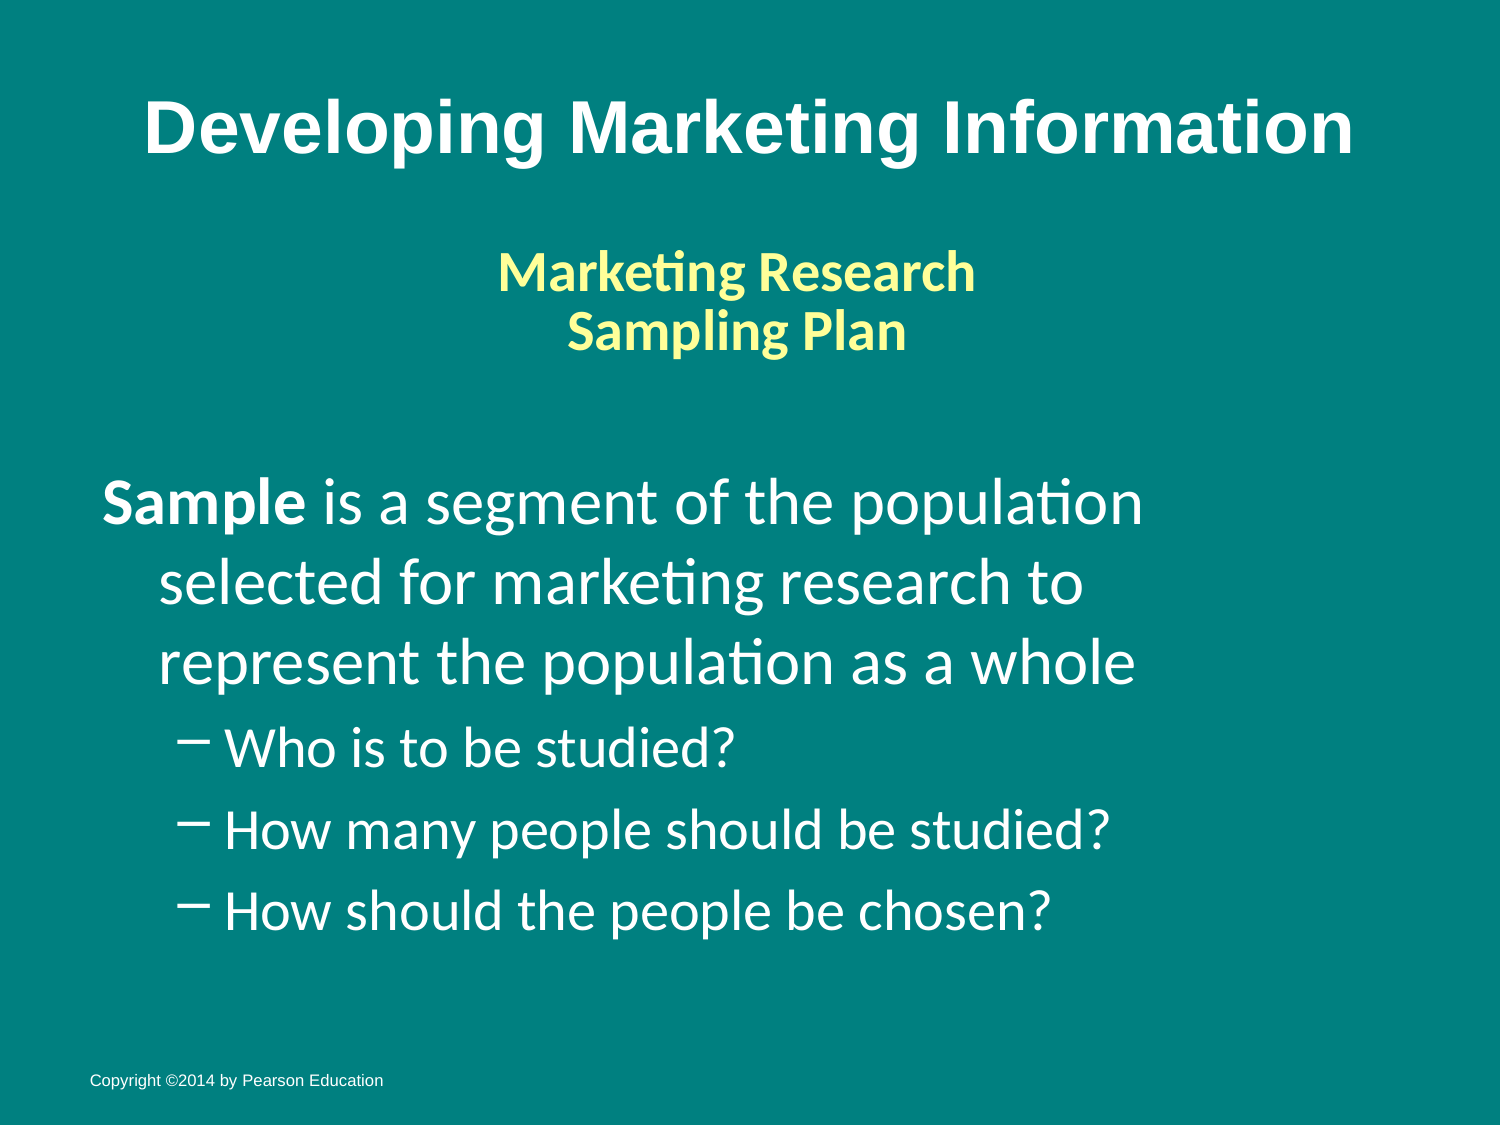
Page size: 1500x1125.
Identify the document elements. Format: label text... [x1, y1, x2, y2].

title Developing Marketing Information [112, 37, 1388, 226]
list Sample is a segment of the population selected for marketing research to represent the population as a whole Who is to be studied? How many people should be studied? How should the people be chosen? [87, 449, 1363, 1125]
list Marketing Research Sampling Plan [149, 237, 1326, 301]
text_box Copyright ©2014 by Pearson Education [74, 1062, 825, 1098]
